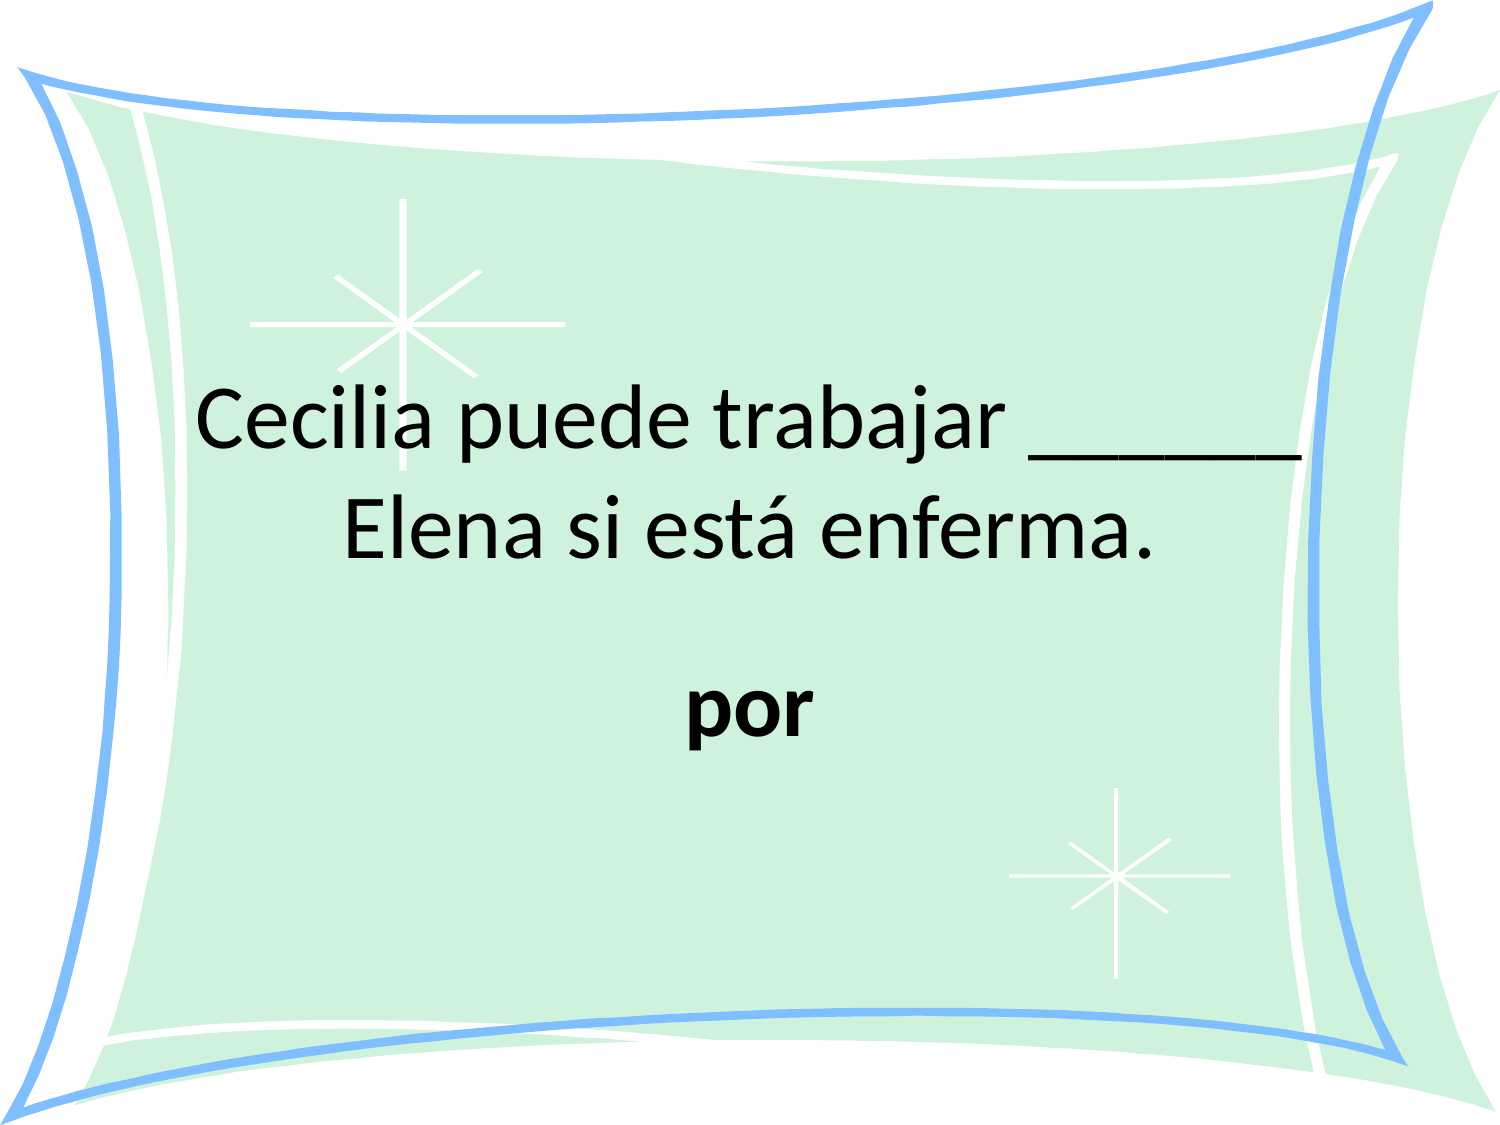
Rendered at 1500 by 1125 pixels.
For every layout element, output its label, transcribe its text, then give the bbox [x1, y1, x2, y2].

text_box por [224, 637, 1275, 925]
text_box Cecilia puede trabajar ______ Elena si está enferma. [112, 349, 1388, 591]
